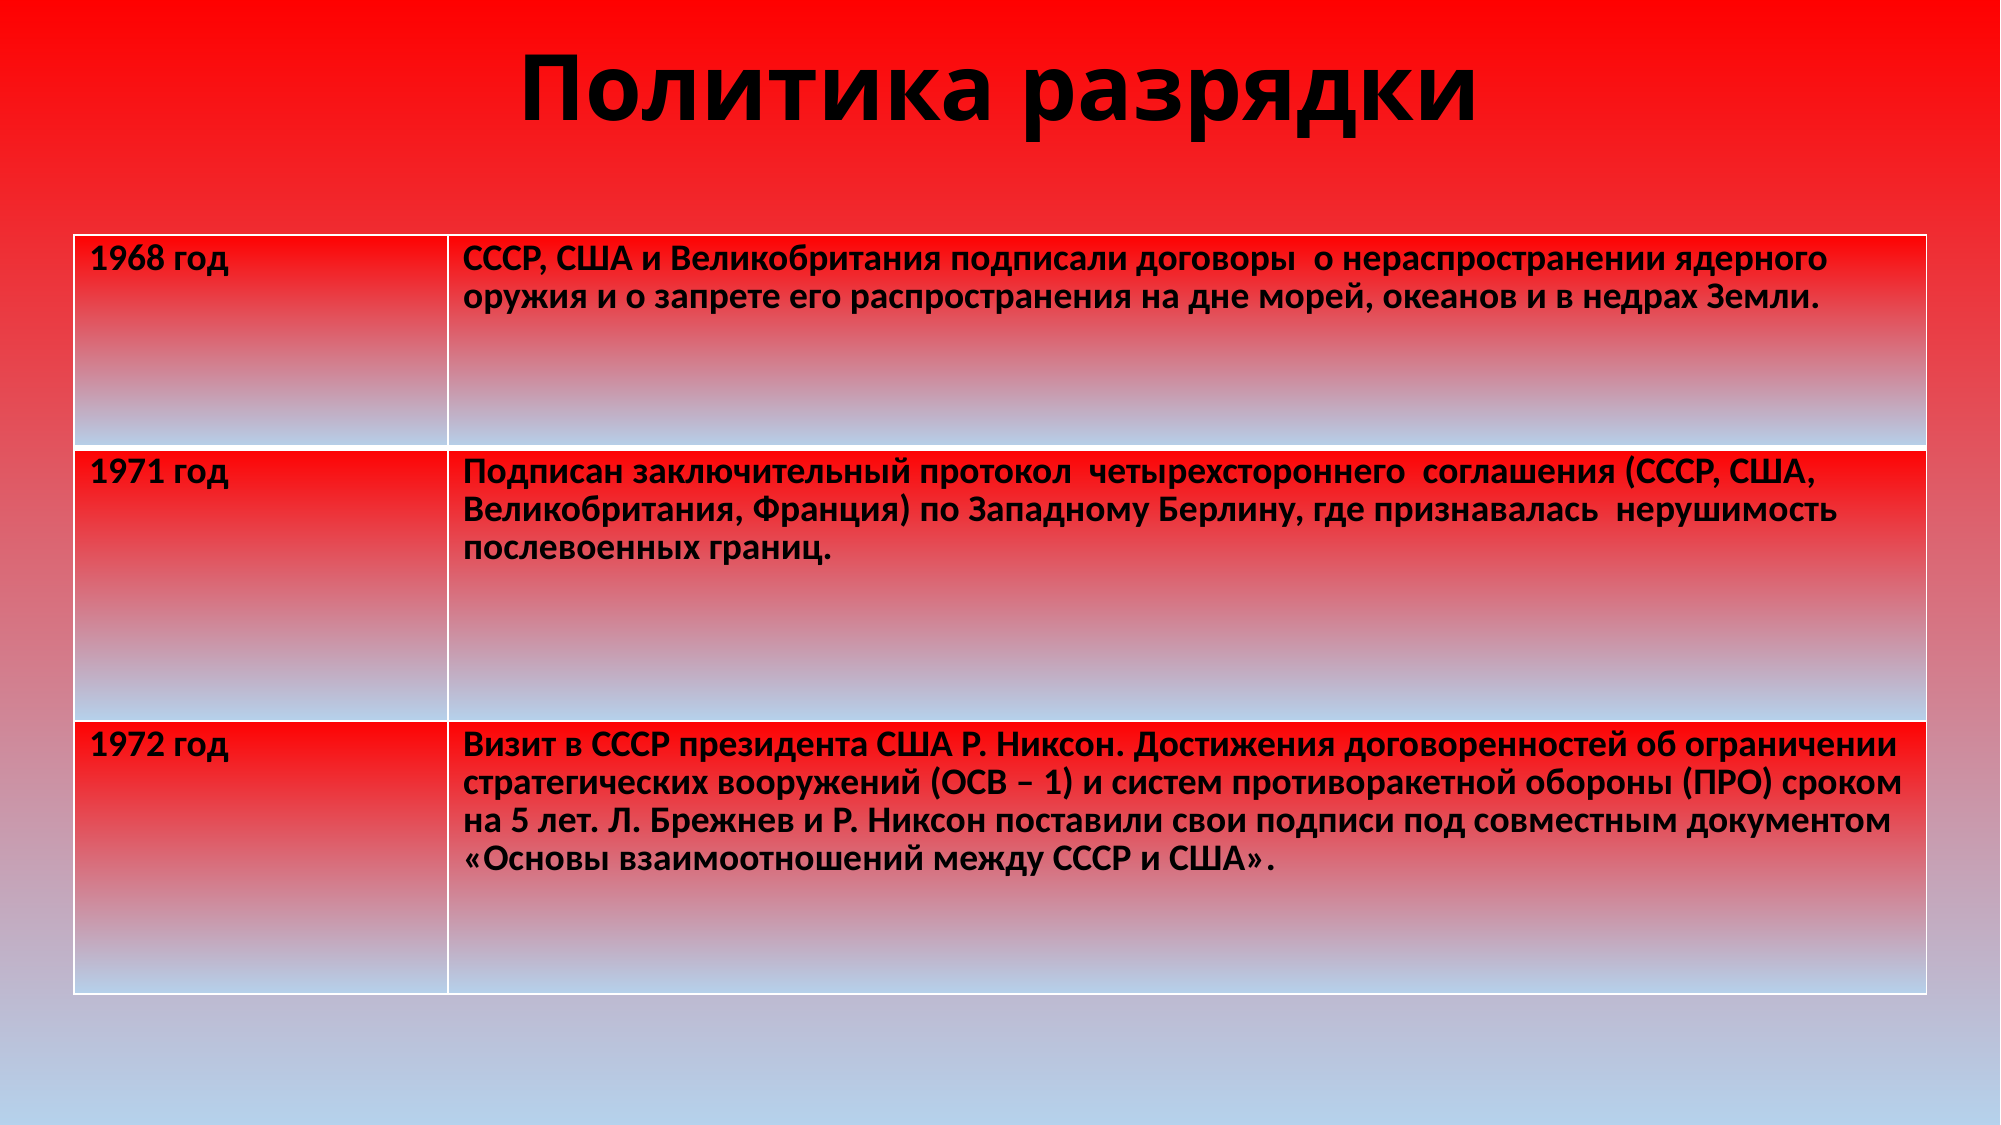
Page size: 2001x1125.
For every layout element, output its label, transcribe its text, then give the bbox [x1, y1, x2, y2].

table_cell 1971 год [75, 451, 447, 720]
title Политика разрядки [32, 25, 1967, 156]
table_header СССР, США и Великобритания подписали договоры о нераспространении ядерного оружия и о запрете его распространения на дне морей, океанов и в недрах Земли. [449, 236, 1926, 445]
table_cell Подписан заключительный протокол четырехстороннего соглашения (СССР, США, Великобритания, Франция) по Западному Берлину, где признавалась нерушимость послевоенных границ. [449, 451, 1926, 720]
table_header 1968 год [75, 236, 447, 445]
table_cell 1972 год [75, 722, 447, 993]
table_cell Визит в СССР президента США Р. Никсон. Достижения договоренностей об ограничении стратегических вооружений (ОСВ – 1) и систем противоракетной обороны (ПРО) сроком на 5 лет. Л. Брежнев и Р. Никсон поставили свои подписи под совместным документом «Основы взаимоотношений между СССР и США». [449, 722, 1926, 993]
